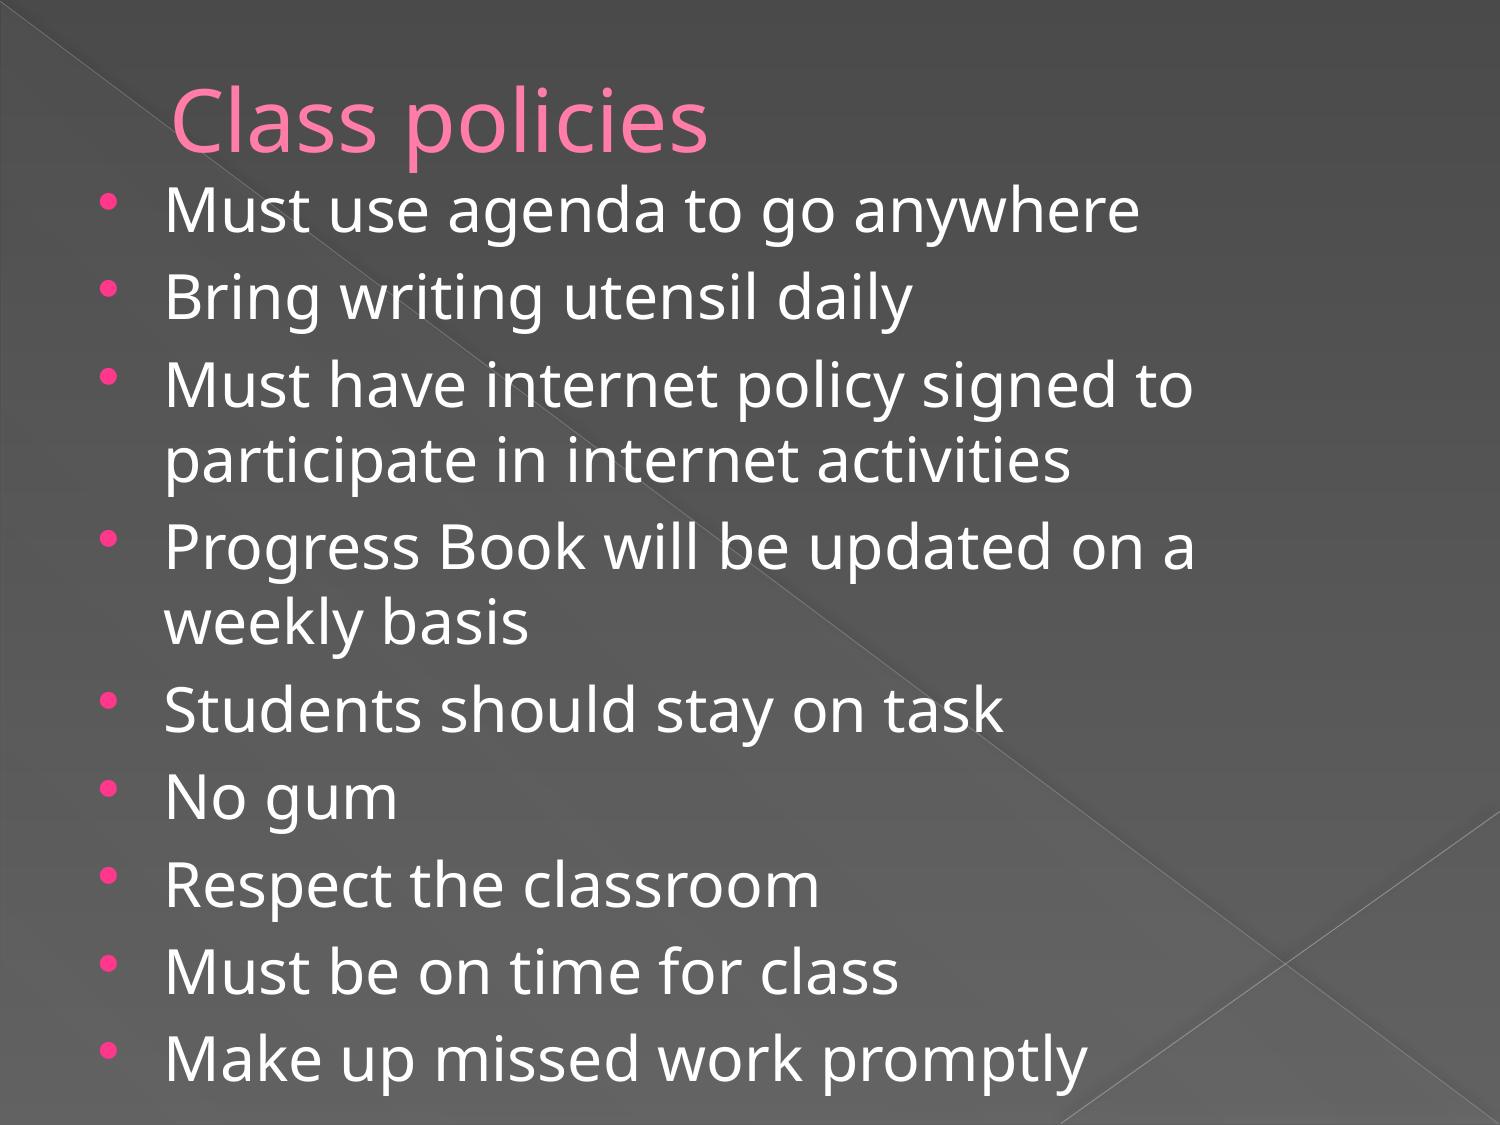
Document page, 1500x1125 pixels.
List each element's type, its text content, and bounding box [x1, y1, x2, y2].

list Must use agenda to go anywhere Bring writing utensil daily Must have internet policy signed to participate in internet activities Progress Book will be updated on a weekly basis Students should stay on task No gum Respect the classroom Must be on time for class Make up missed work promptly [75, 162, 1425, 1125]
title Class policies [75, 24, 1425, 162]
